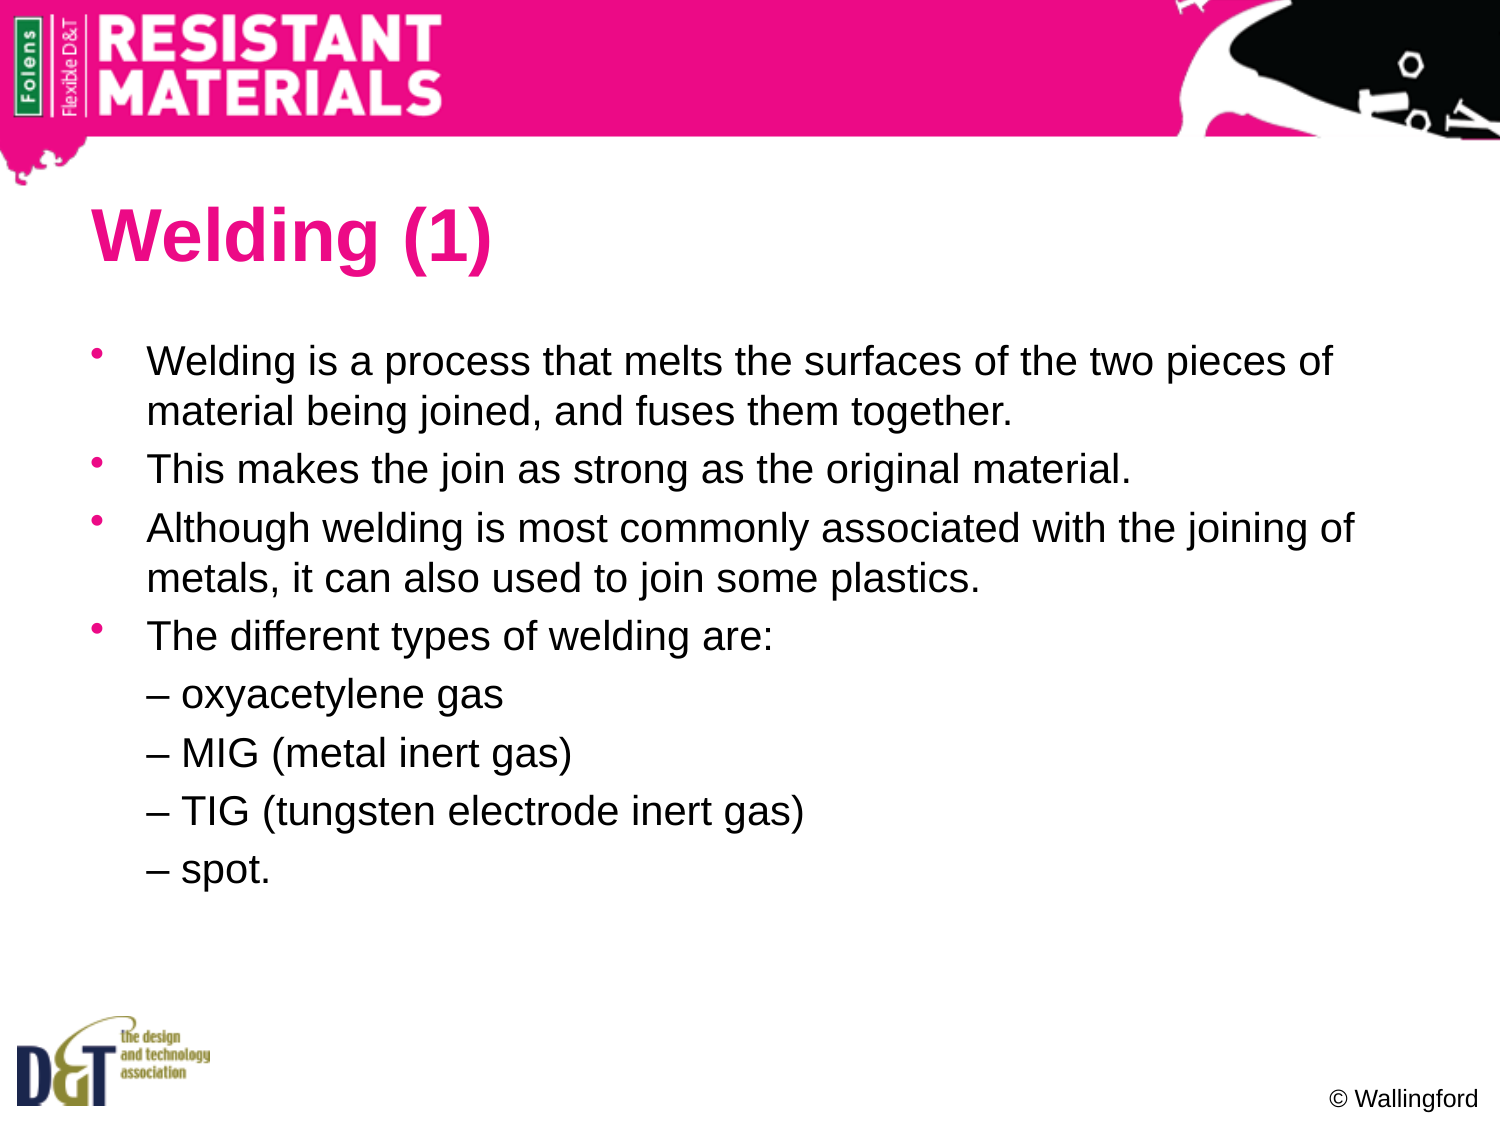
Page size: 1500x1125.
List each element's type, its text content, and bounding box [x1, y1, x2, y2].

title Welding (1) [76, 160, 1427, 301]
list Welding is a process that melts the surfaces of the two pieces of material being joined, and fuses them together. This makes the join as strong as the original material. Although welding is most commonly associated with the joining of metals, it can also used to join some plastics. The different types of welding are: – oxyacetylene gas – MIG (metal inert gas) – TIG (tungsten electrode inert gas) – spot. [75, 326, 1425, 1005]
picture [0, 0, 1500, 1125]
text_box © Wallingford [1257, 1074, 1495, 1125]
